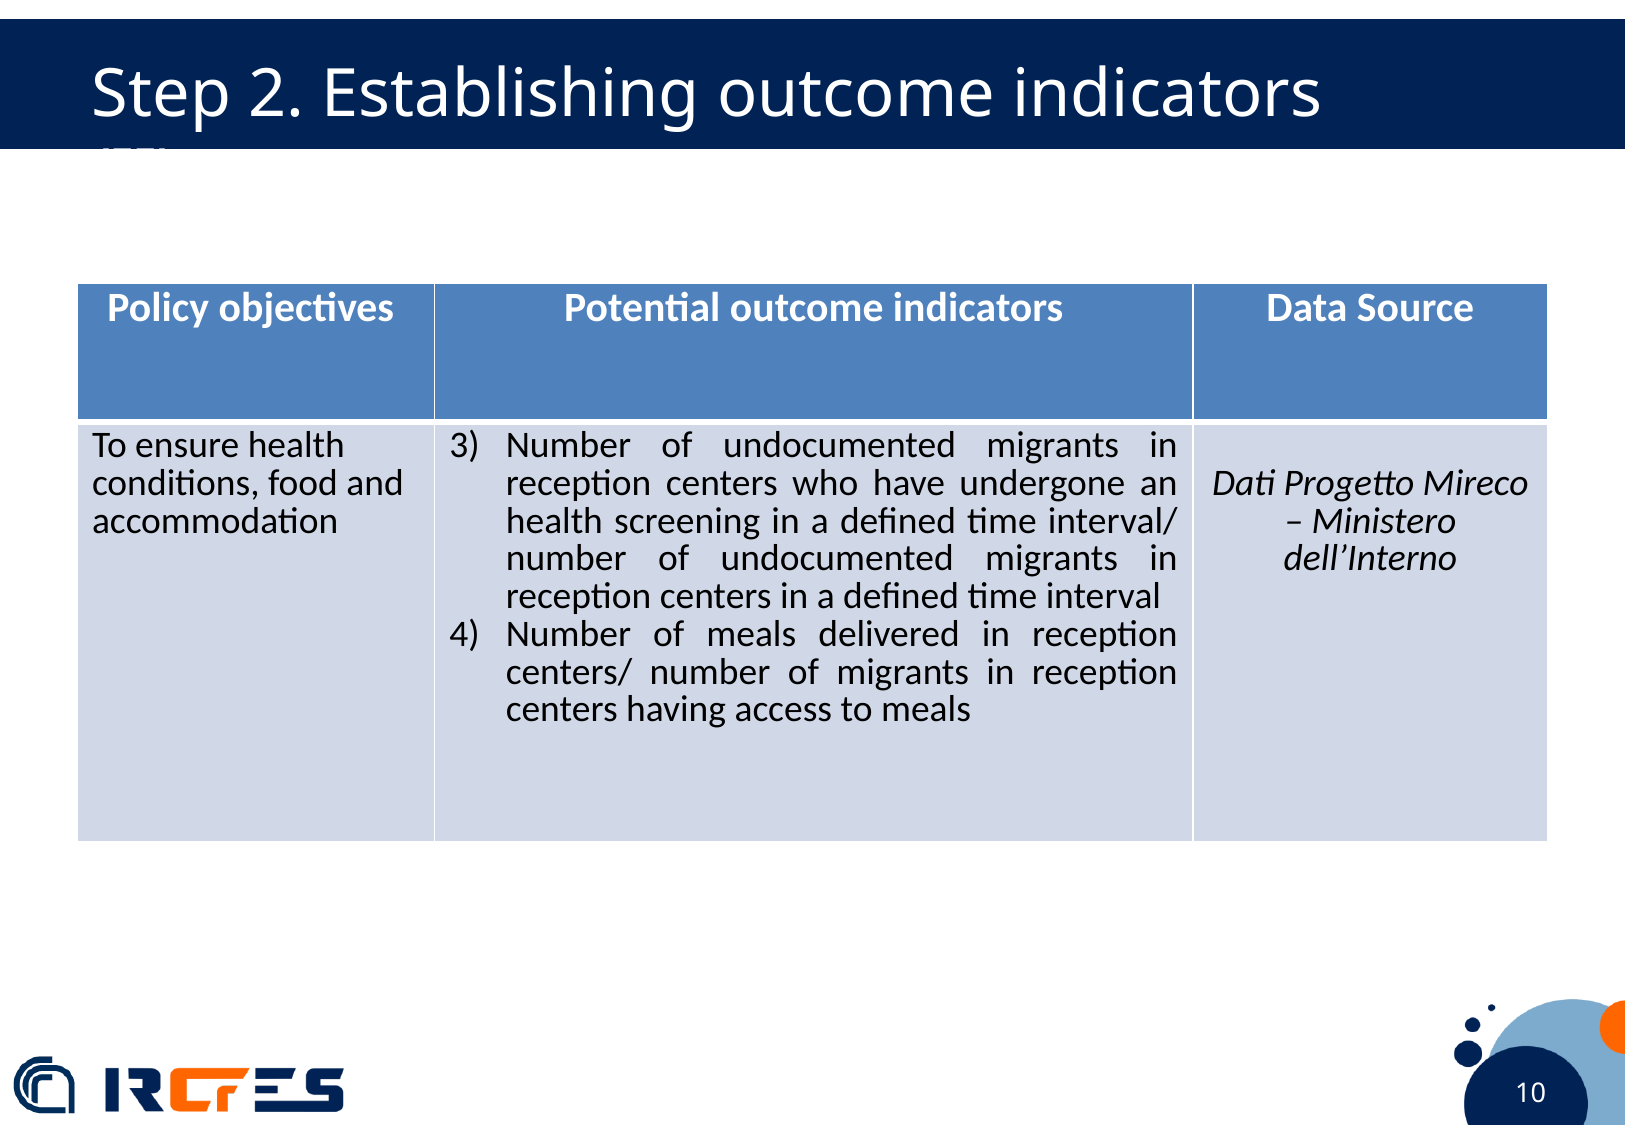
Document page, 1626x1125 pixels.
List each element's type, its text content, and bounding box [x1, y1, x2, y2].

table_header Policy objectives [78, 284, 434, 419]
text_box Step 2. Establishing outcome indicators (II) [77, 42, 1427, 218]
picture [1431, 986, 1625, 1125]
table_cell To ensure health conditions, food and accommodation [78, 425, 434, 841]
table_cell Dati Progetto Mireco – Ministero dell’Interno [1194, 425, 1547, 841]
picture [103, 1066, 346, 1112]
table_header Data Source [1194, 284, 1547, 419]
table_header Potential outcome indicators [435, 284, 1192, 419]
table_cell Number of undocumented migrants in reception centers who have undergone an health screening in a defined time interval/ number of undocumented migrants in reception centers in a defined time interval Number of meals delivered in reception centers/ number of migrants in reception centers having access to meals [435, 425, 1192, 841]
picture [9, 1051, 82, 1118]
